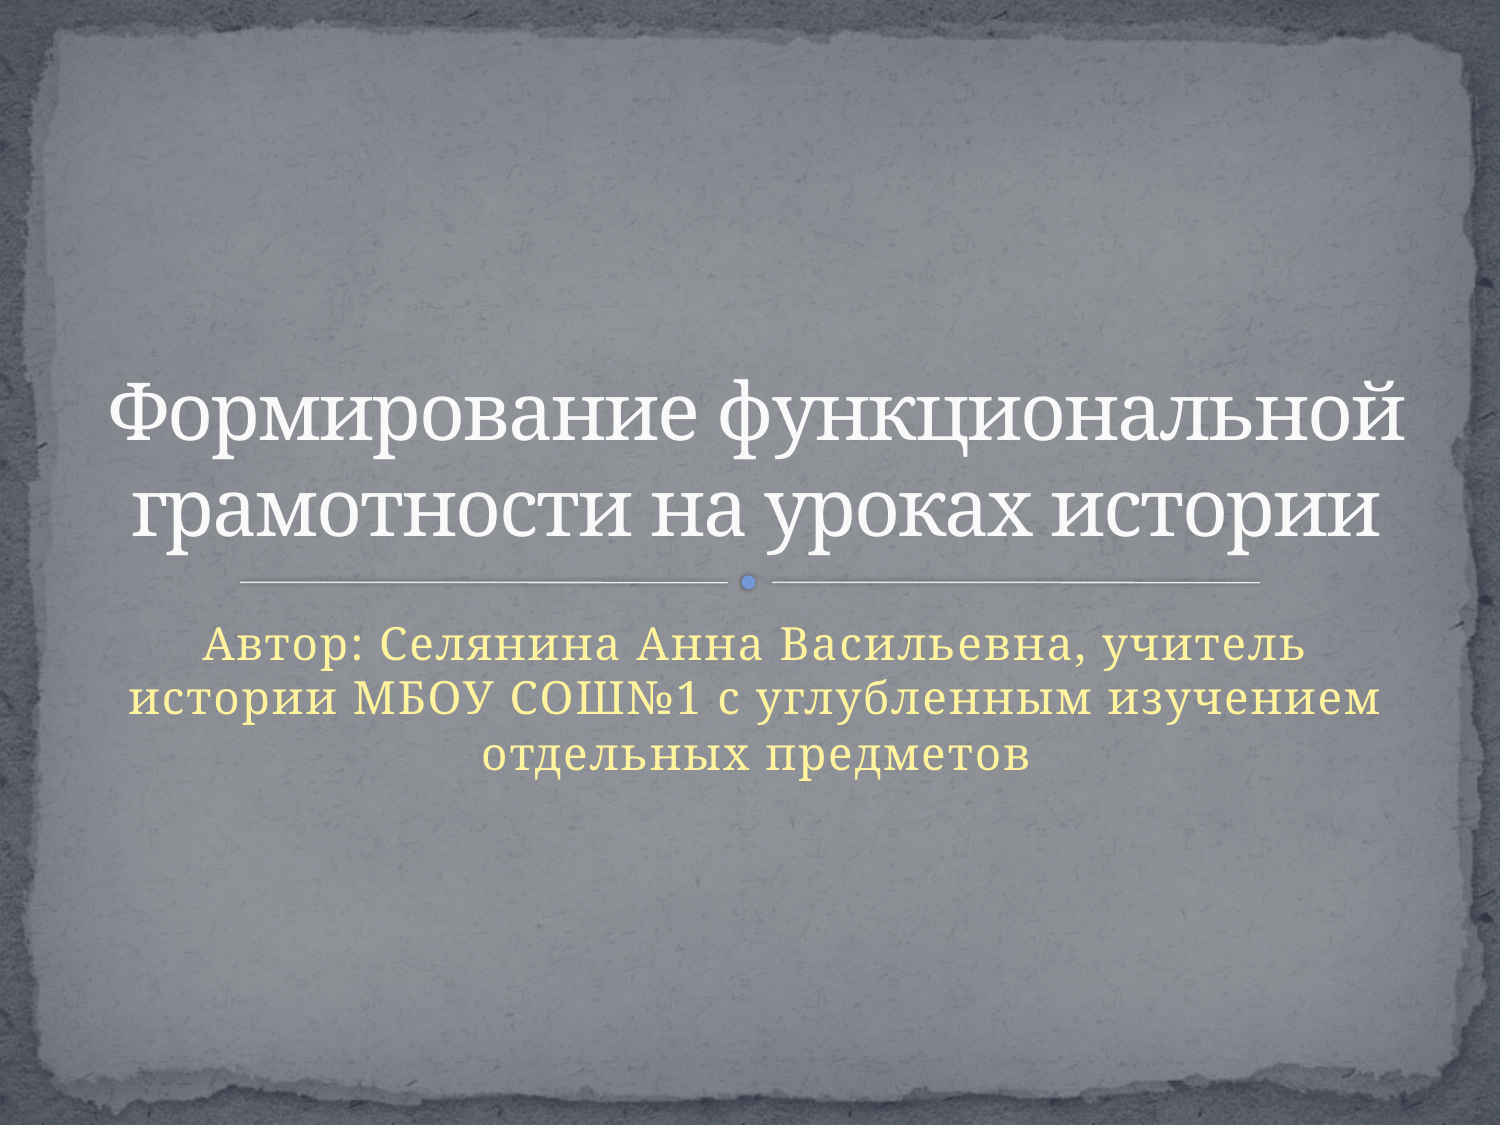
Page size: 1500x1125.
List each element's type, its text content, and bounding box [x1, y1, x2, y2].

title Формирование функциональной грамотности на уроках истории [74, 235, 1438, 561]
subtitle Автор: Селянина Анна Васильевна, учитель истории МБОУ СОШ№1 с углубленным изучением отдельных предметов [75, 606, 1438, 795]
